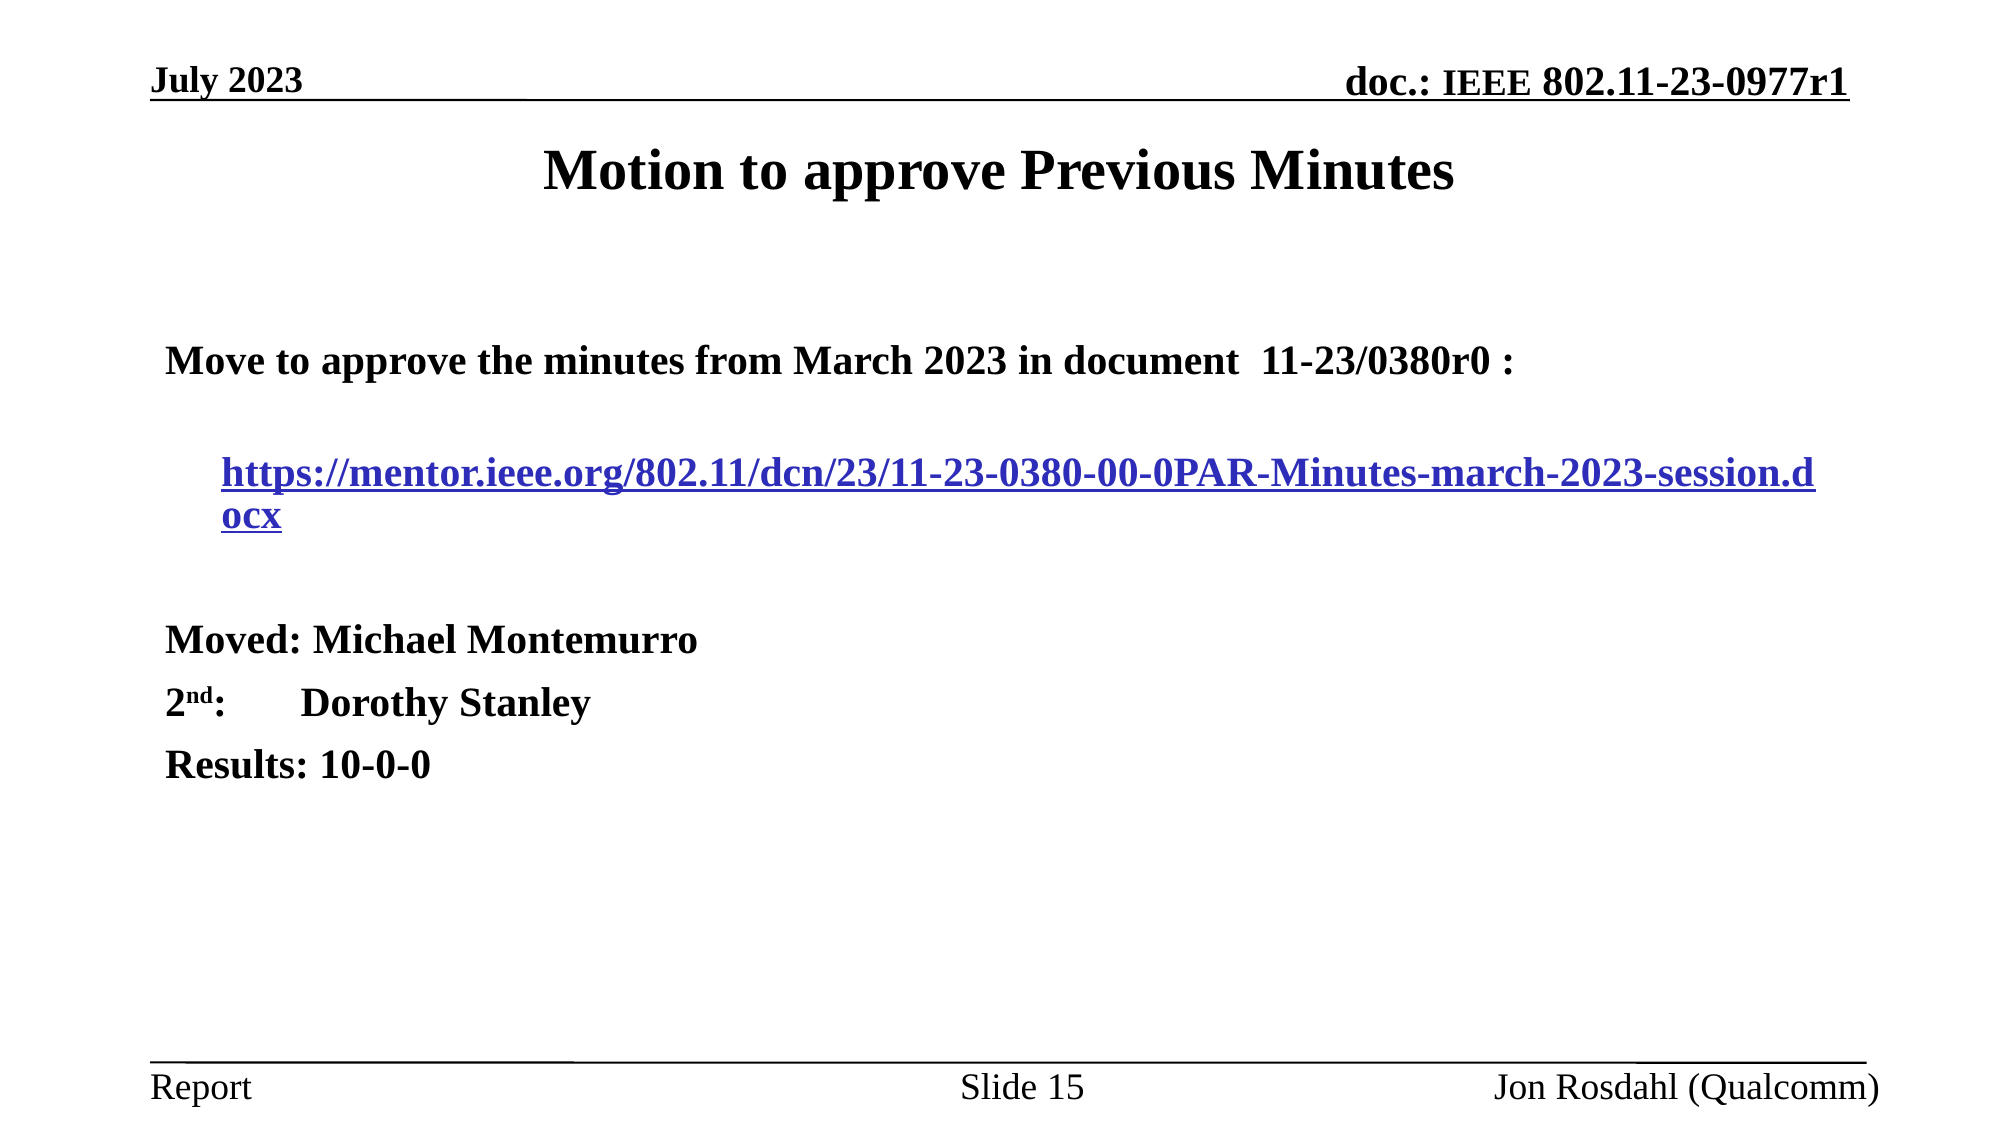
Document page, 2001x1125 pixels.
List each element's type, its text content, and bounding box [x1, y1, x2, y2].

slide_number Slide 15 [950, 1061, 1095, 1125]
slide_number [149, 49, 431, 100]
list Move to approve the minutes from March 2023 in document 11-23/0380r0 : https://mentor.ieee.org/802.11/dcn/23/11-23-0380-00-0PAR-Minutes-march-2023-session.docx Moved: Michael Montemurro 2nd: Dorothy Stanley Results: 10-0-0 [149, 324, 1850, 1000]
title Motion to approve Previous Minutes [149, 112, 1850, 221]
footer Jon Rosdahl (Qualcomm) [1436, 1061, 1881, 1108]
